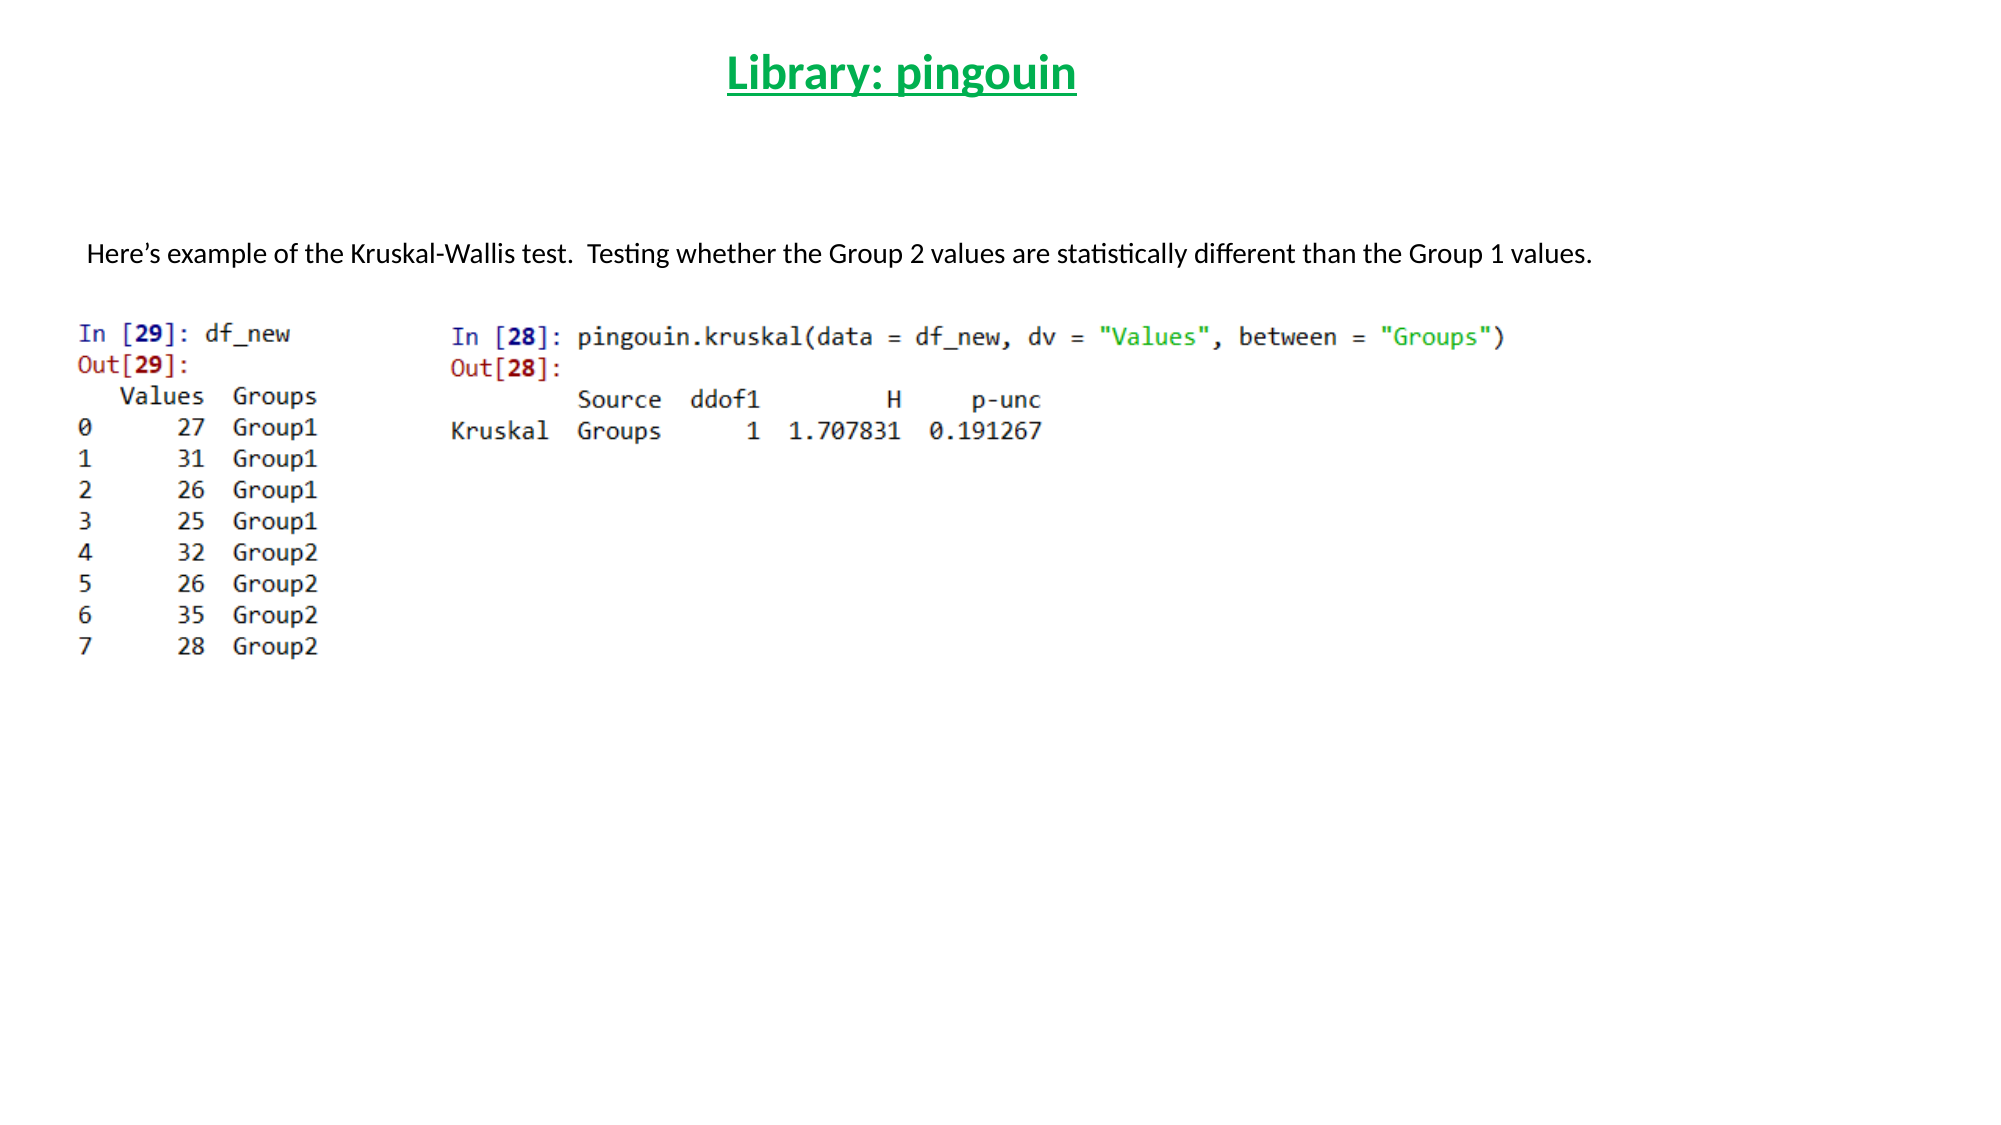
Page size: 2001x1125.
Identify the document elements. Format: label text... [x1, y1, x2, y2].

text_box Library: pingouin [712, 32, 1093, 108]
text_box Here’s example of the Kruskal-Wallis test. Testing whether the Group 2 values are statistically different than the Group 1 values. [72, 227, 1805, 277]
picture [72, 306, 348, 661]
picture [445, 306, 1555, 452]
